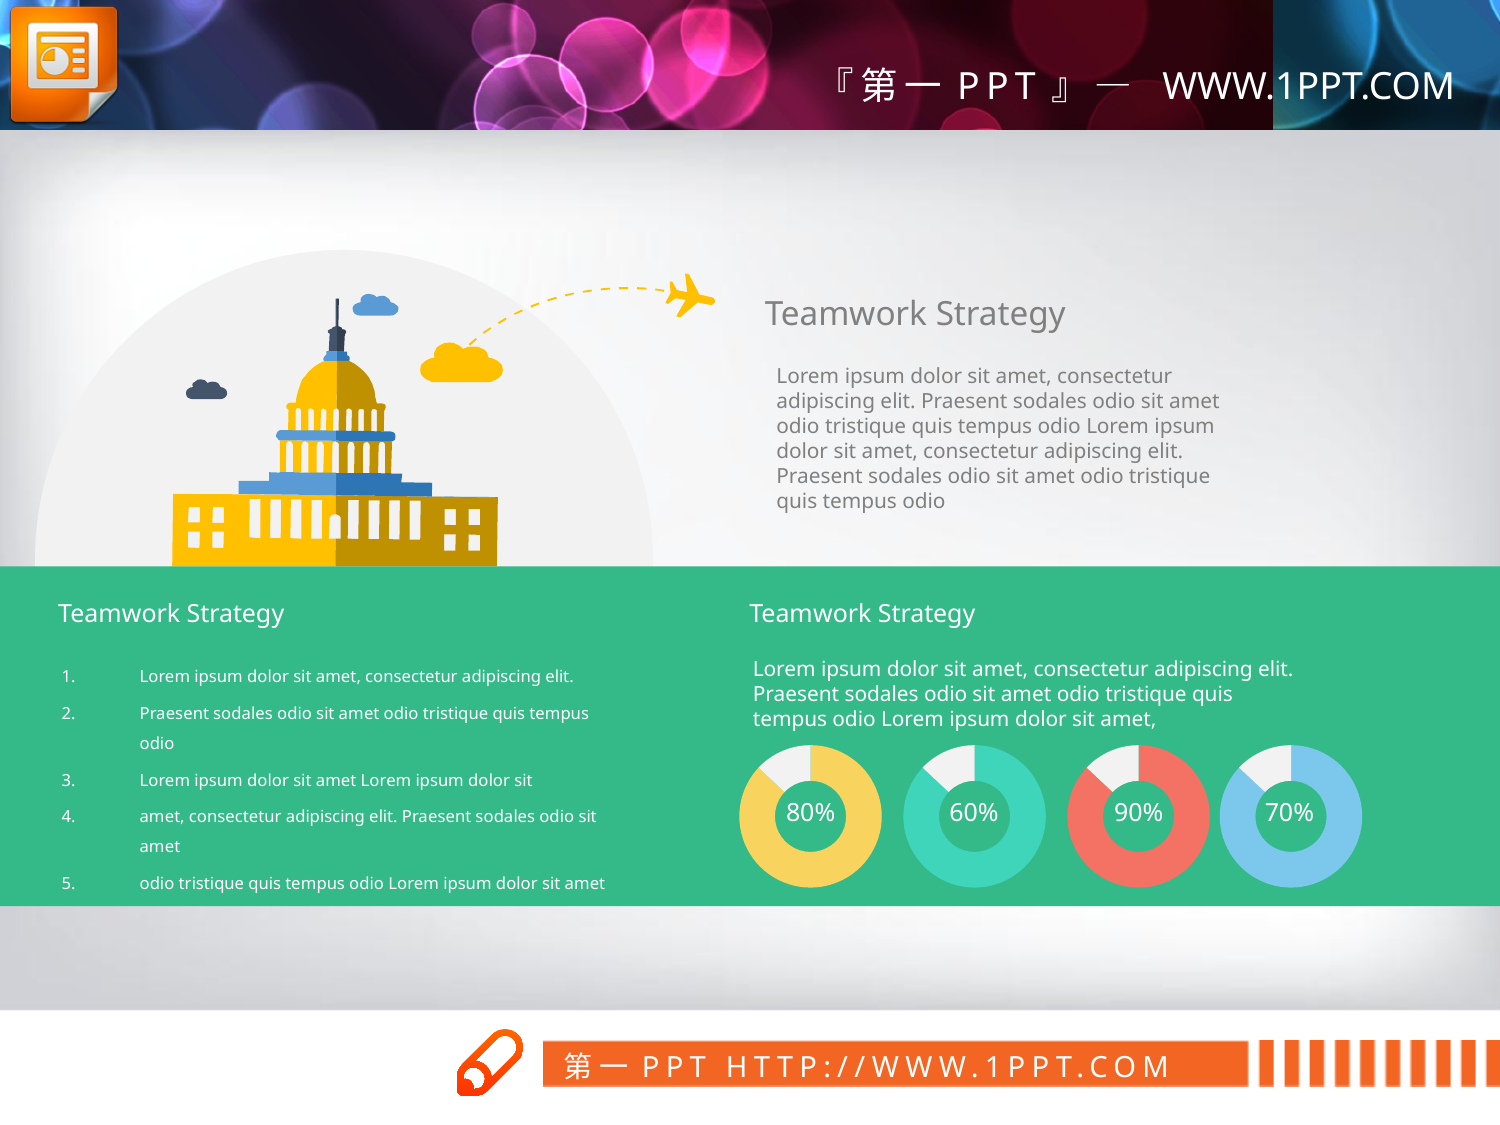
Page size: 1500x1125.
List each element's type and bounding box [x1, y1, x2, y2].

text_box [737, 589, 1325, 740]
text_box [714, 741, 877, 891]
text_box [46, 589, 622, 871]
text_box [34, 249, 716, 869]
text_box [1042, 741, 1193, 891]
text_box [0, 566, 1500, 907]
text_box [749, 284, 1266, 523]
text_box [1195, 741, 1387, 891]
picture [543, 1040, 1500, 1087]
picture [0, 907, 1500, 1012]
text_box [878, 741, 1041, 891]
picture [0, 0, 1500, 566]
